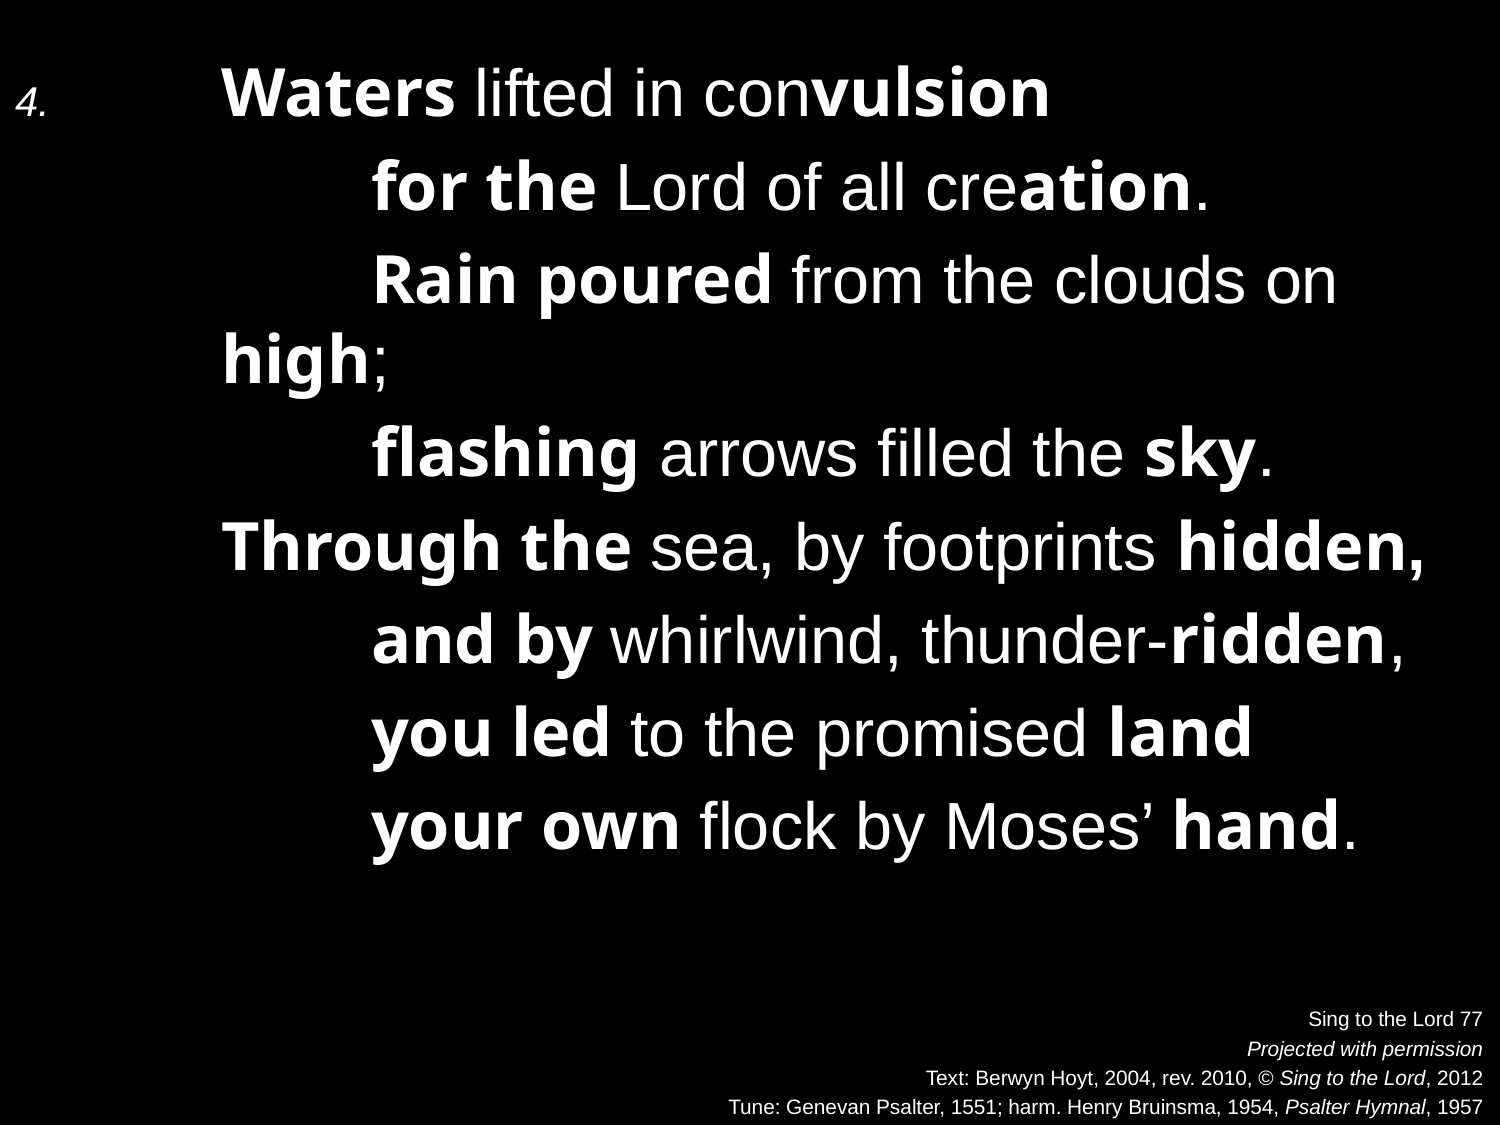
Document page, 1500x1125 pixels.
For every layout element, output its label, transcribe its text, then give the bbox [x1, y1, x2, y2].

list 4. Waters lifted in convulsion for the Lord of all creation. Rain poured from the clouds on high; flashing arrows filled the sky. Through the sea, by footprints hidden, and by whirlwind, thunder-ridden, you led to the promised land your own flock by Moses’ hand. [0, 42, 1500, 1047]
text_box Sing to the Lord 77 Projected with permission Text: Berwyn Hoyt, 2004, rev. 2010, © Sing to the Lord, 2012 Tune: Genevan Psalter, 1551; harm. Henry Bruinsma, 1954, Psalter Hymnal, 1957 [0, 998, 1498, 1125]
